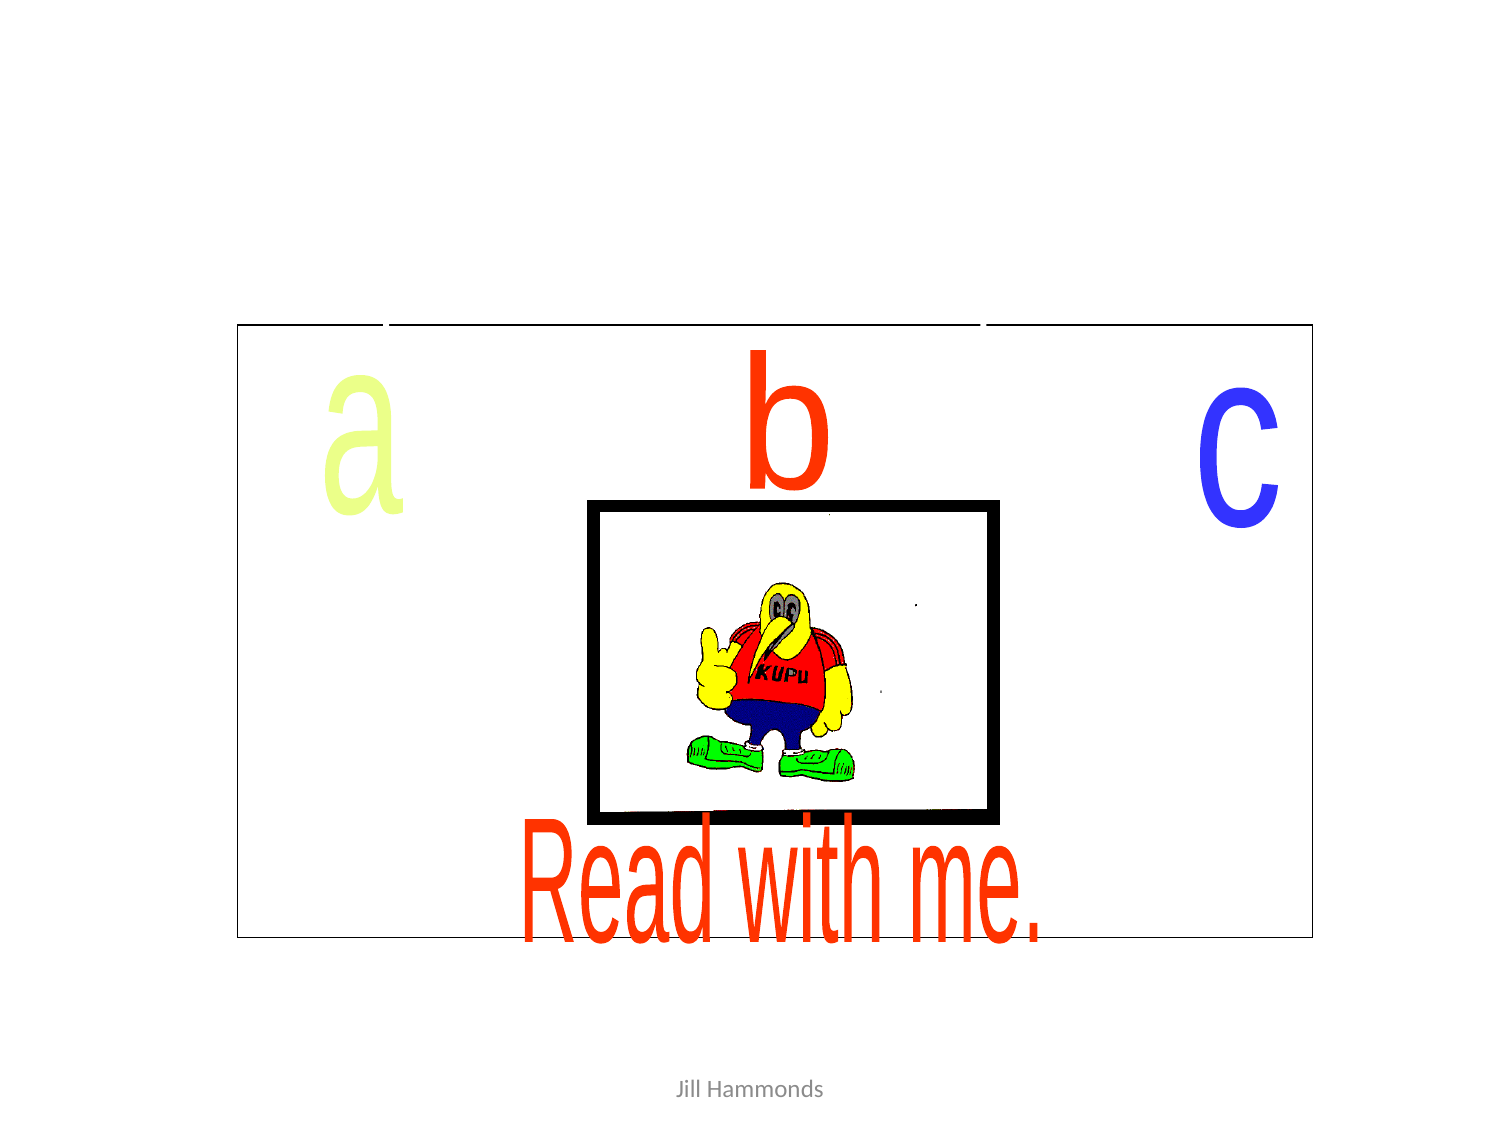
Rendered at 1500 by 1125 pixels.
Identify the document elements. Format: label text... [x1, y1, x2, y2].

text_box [237, 149, 1313, 1063]
footer Jill Hammonds [512, 1072, 988, 1103]
